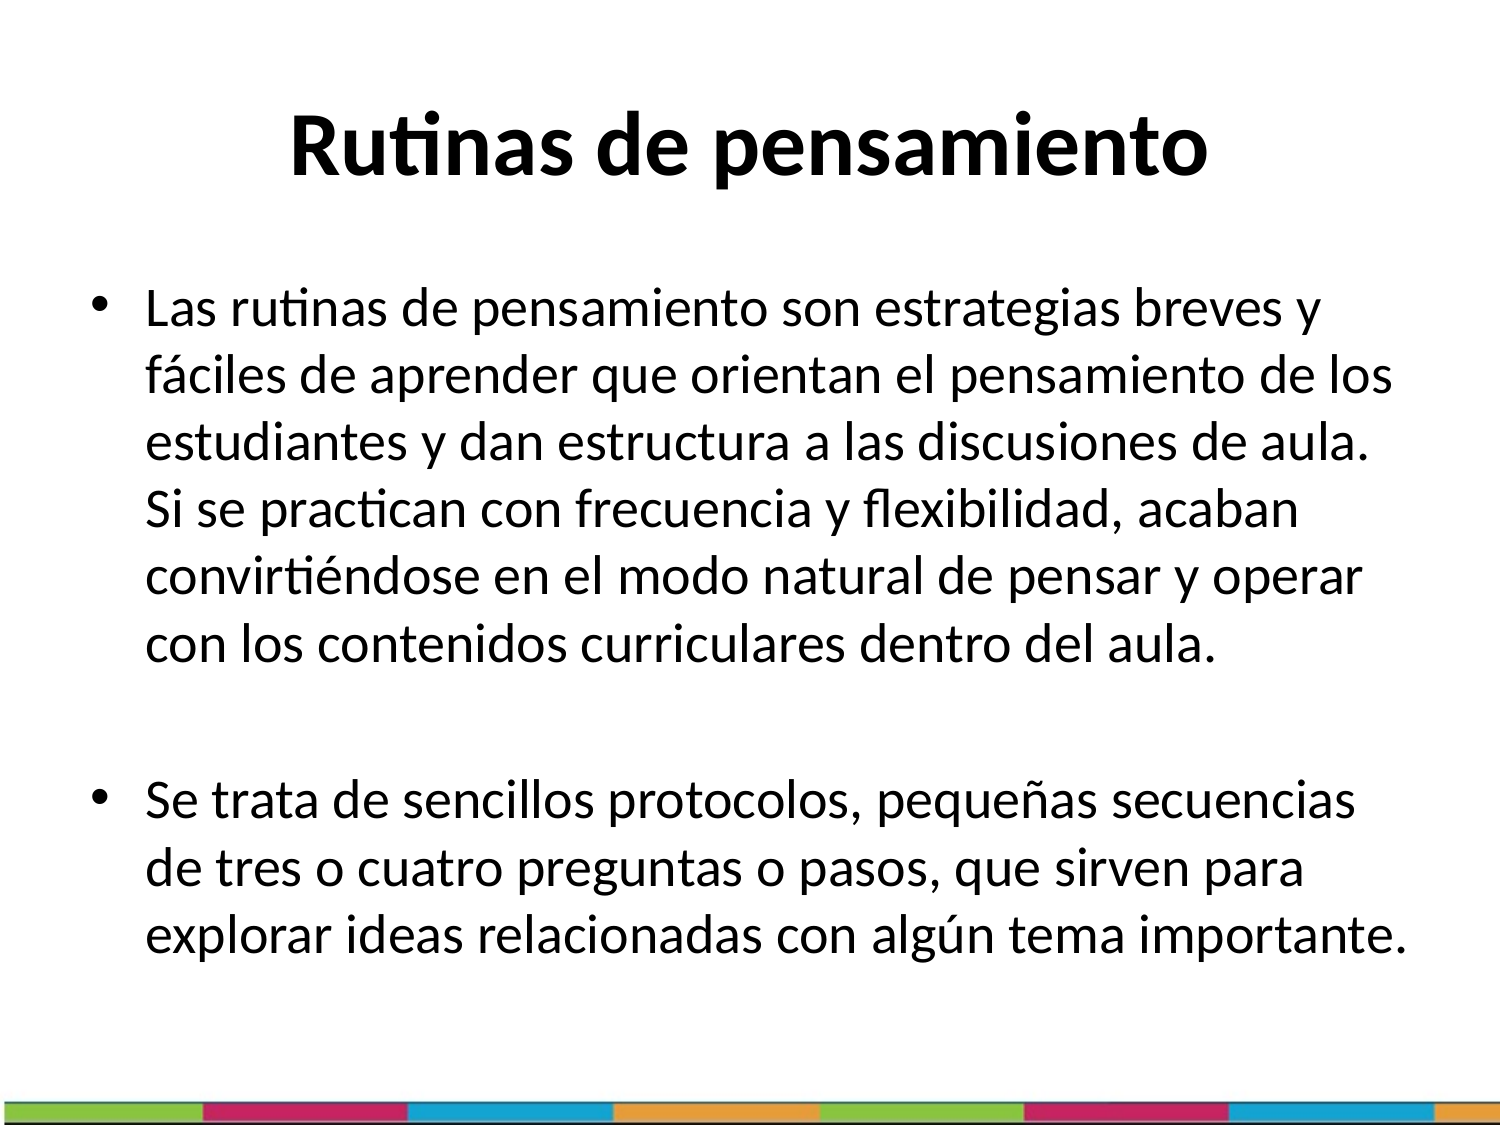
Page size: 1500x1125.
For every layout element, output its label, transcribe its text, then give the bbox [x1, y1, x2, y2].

title Rutinas de pensamiento [75, 45, 1425, 233]
picture [0, 0, 1500, 1125]
list Las rutinas de pensamiento son estrategias breves y fáciles de aprender que orientan el pensamiento de los estudiantes y dan estructura a las discusiones de aula. Si se practican con frecuencia y flexibilidad, acaban convirtiéndose en el modo natural de pensar y operar con los contenidos curriculares dentro del aula. Se trata de sencillos protocolos, pequeñas secuencias de tres o cuatro preguntas o pasos, que sirven para explorar ideas relacionadas con algún tema importante. [75, 262, 1425, 1005]
